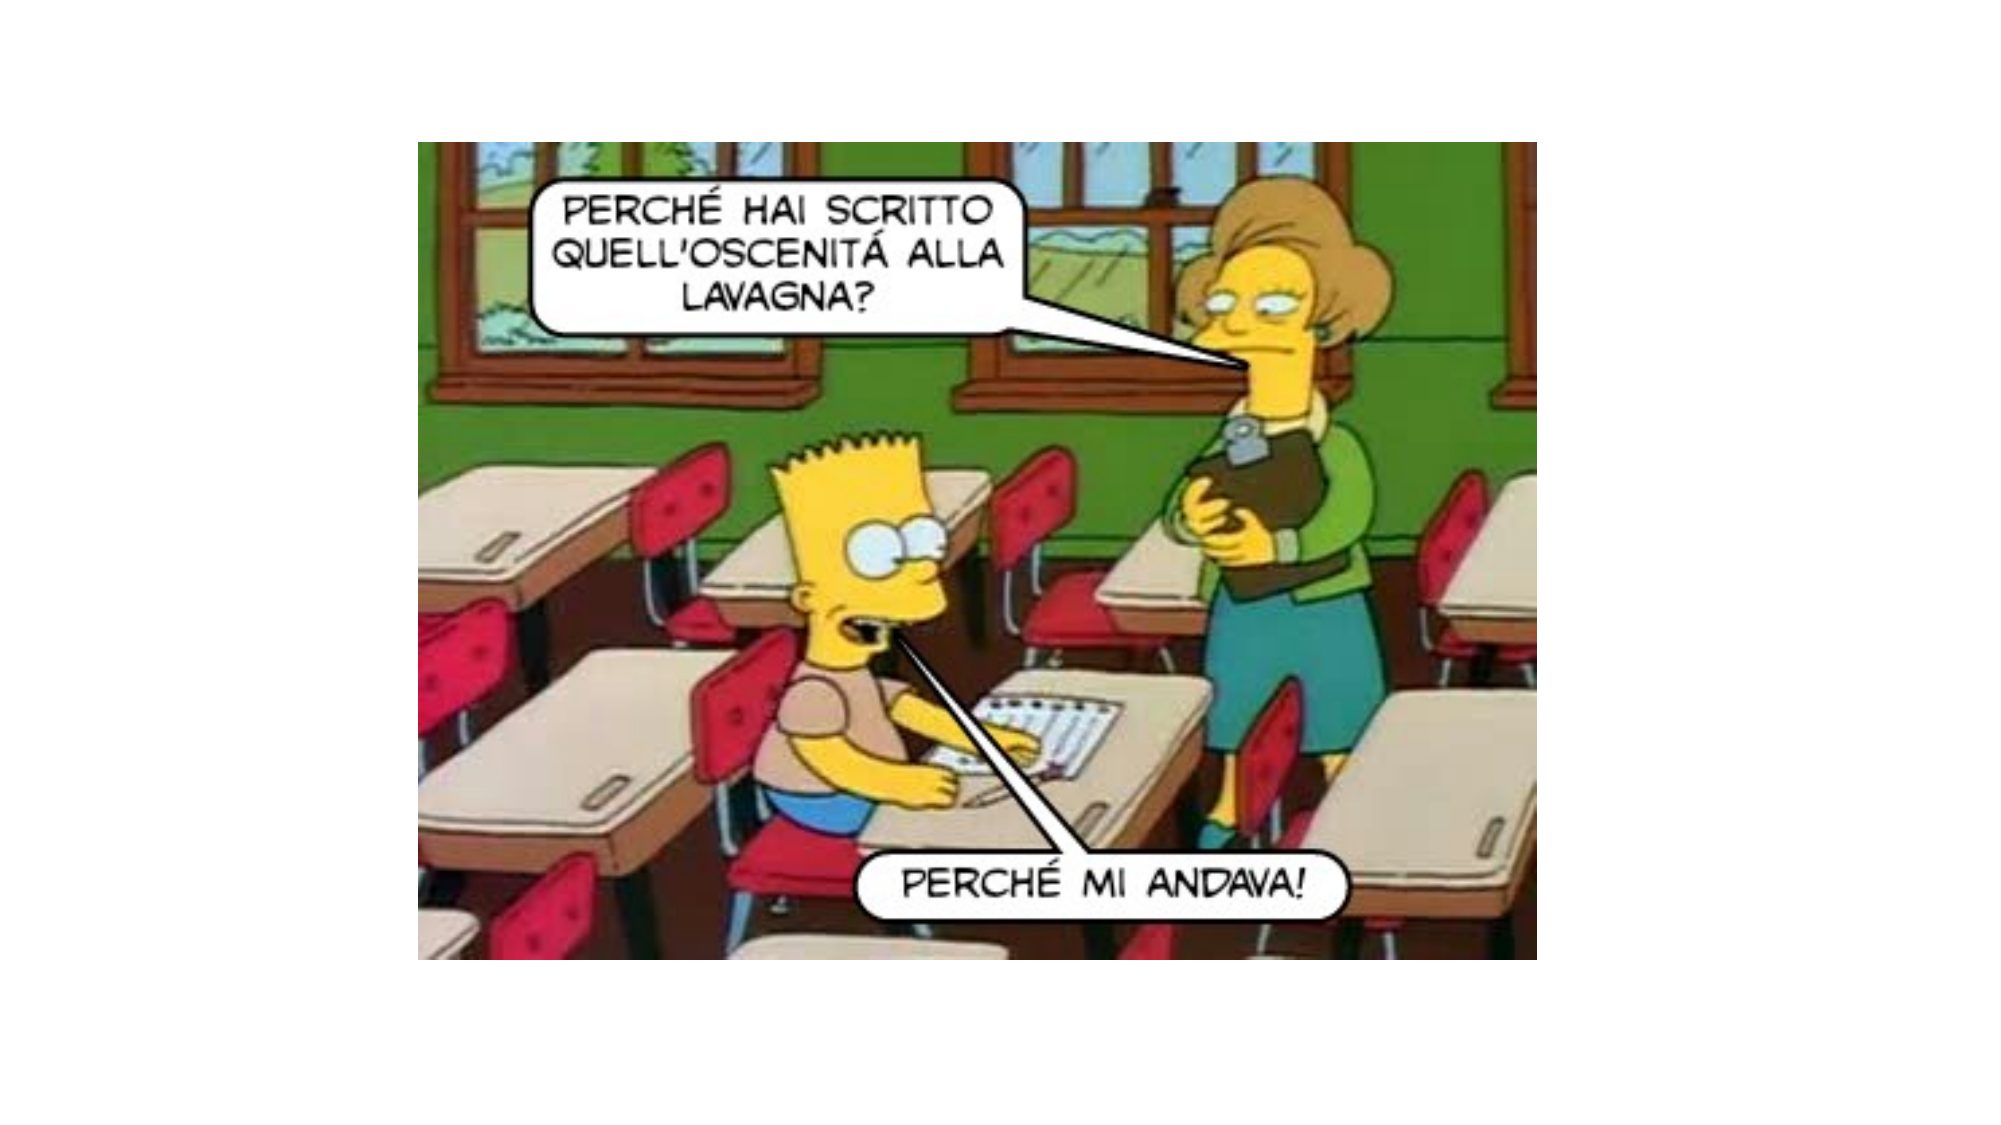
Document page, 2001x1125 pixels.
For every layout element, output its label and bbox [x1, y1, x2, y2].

list [418, 142, 1537, 960]
